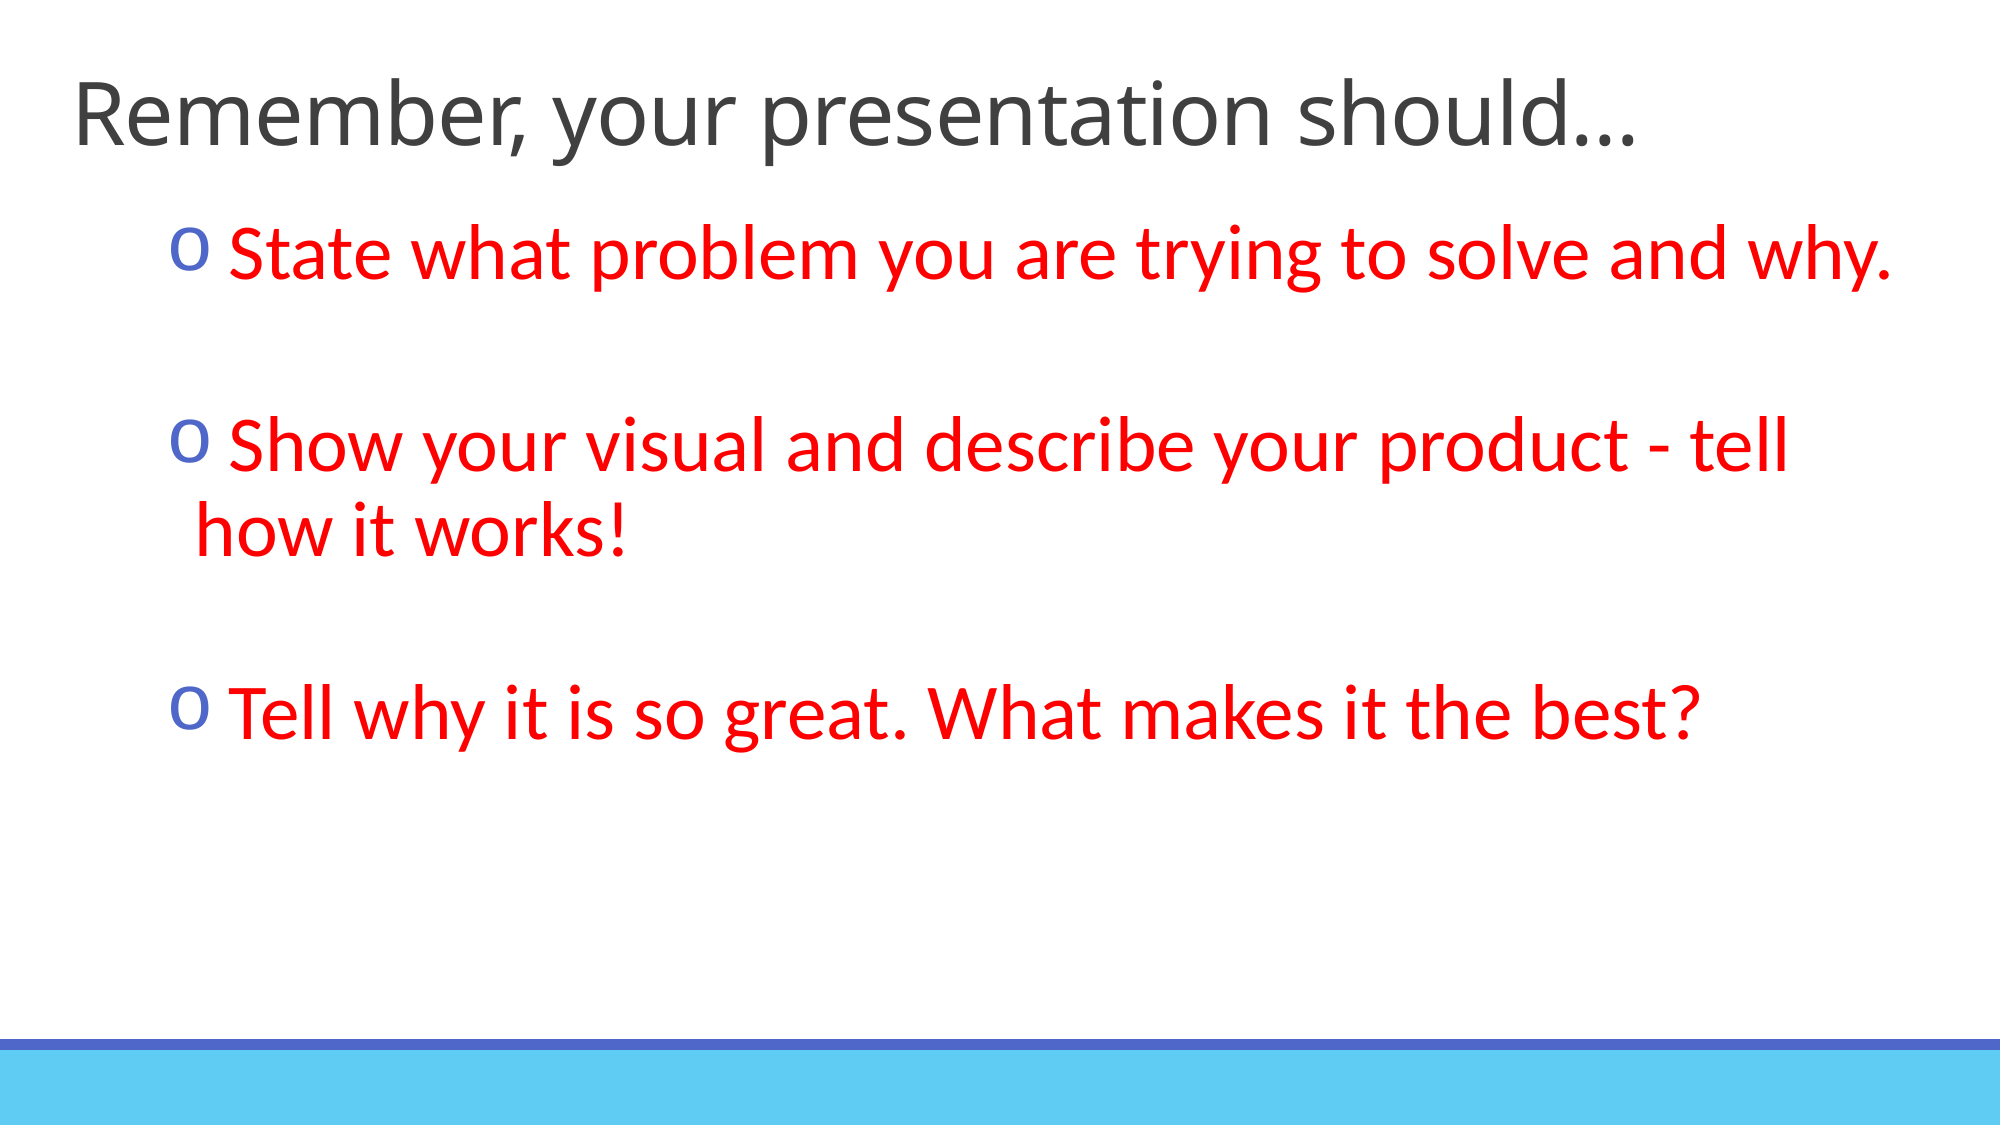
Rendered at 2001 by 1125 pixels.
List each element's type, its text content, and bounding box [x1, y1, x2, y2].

title Remember, your presentation should… [56, 45, 1754, 171]
list State what problem you are trying to solve and why. Show your visual and describe your product - tell how it works! Tell why it is so great. What makes it the best? [106, 203, 1933, 852]
